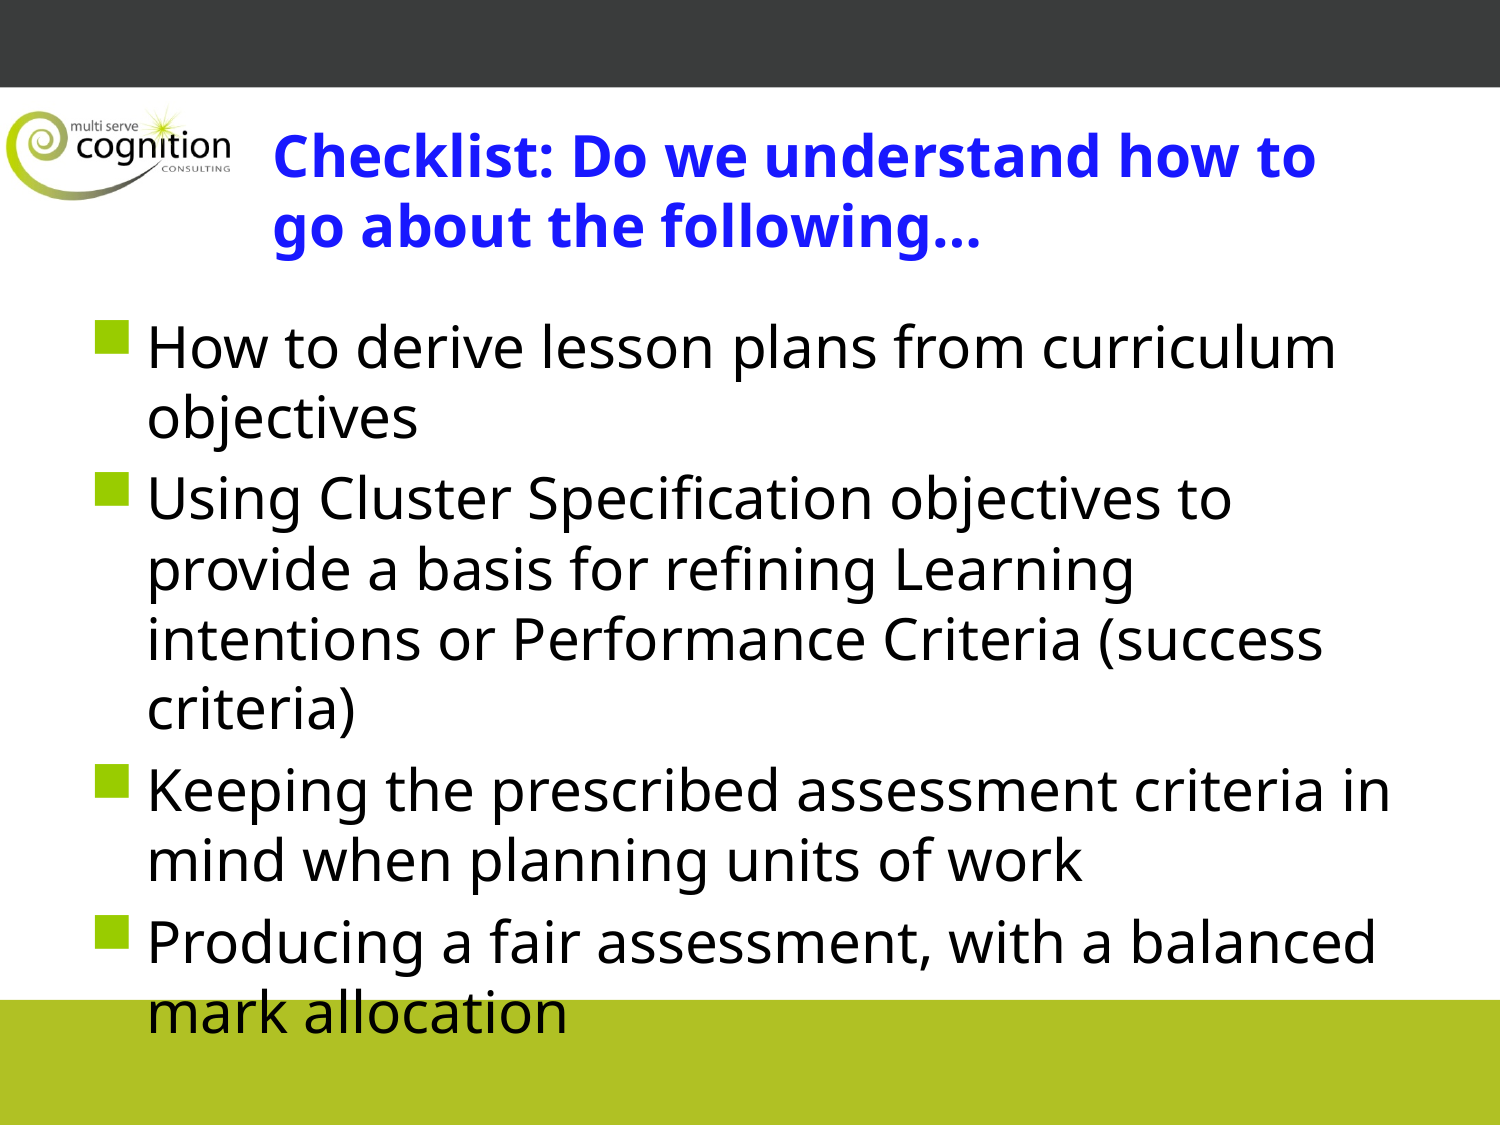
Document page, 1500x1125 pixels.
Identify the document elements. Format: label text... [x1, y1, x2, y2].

title Checklist: Do we understand how to go about the following… [257, 116, 1411, 262]
picture [0, 101, 237, 207]
list How to derive lesson plans from curriculum objectives Using Cluster Specification objectives to provide a basis for refining Learning intentions or Performance Criteria (success criteria) Keeping the prescribed assessment criteria in mind when planning units of work Producing a fair assessment, with a balanced mark allocation [74, 302, 1426, 977]
